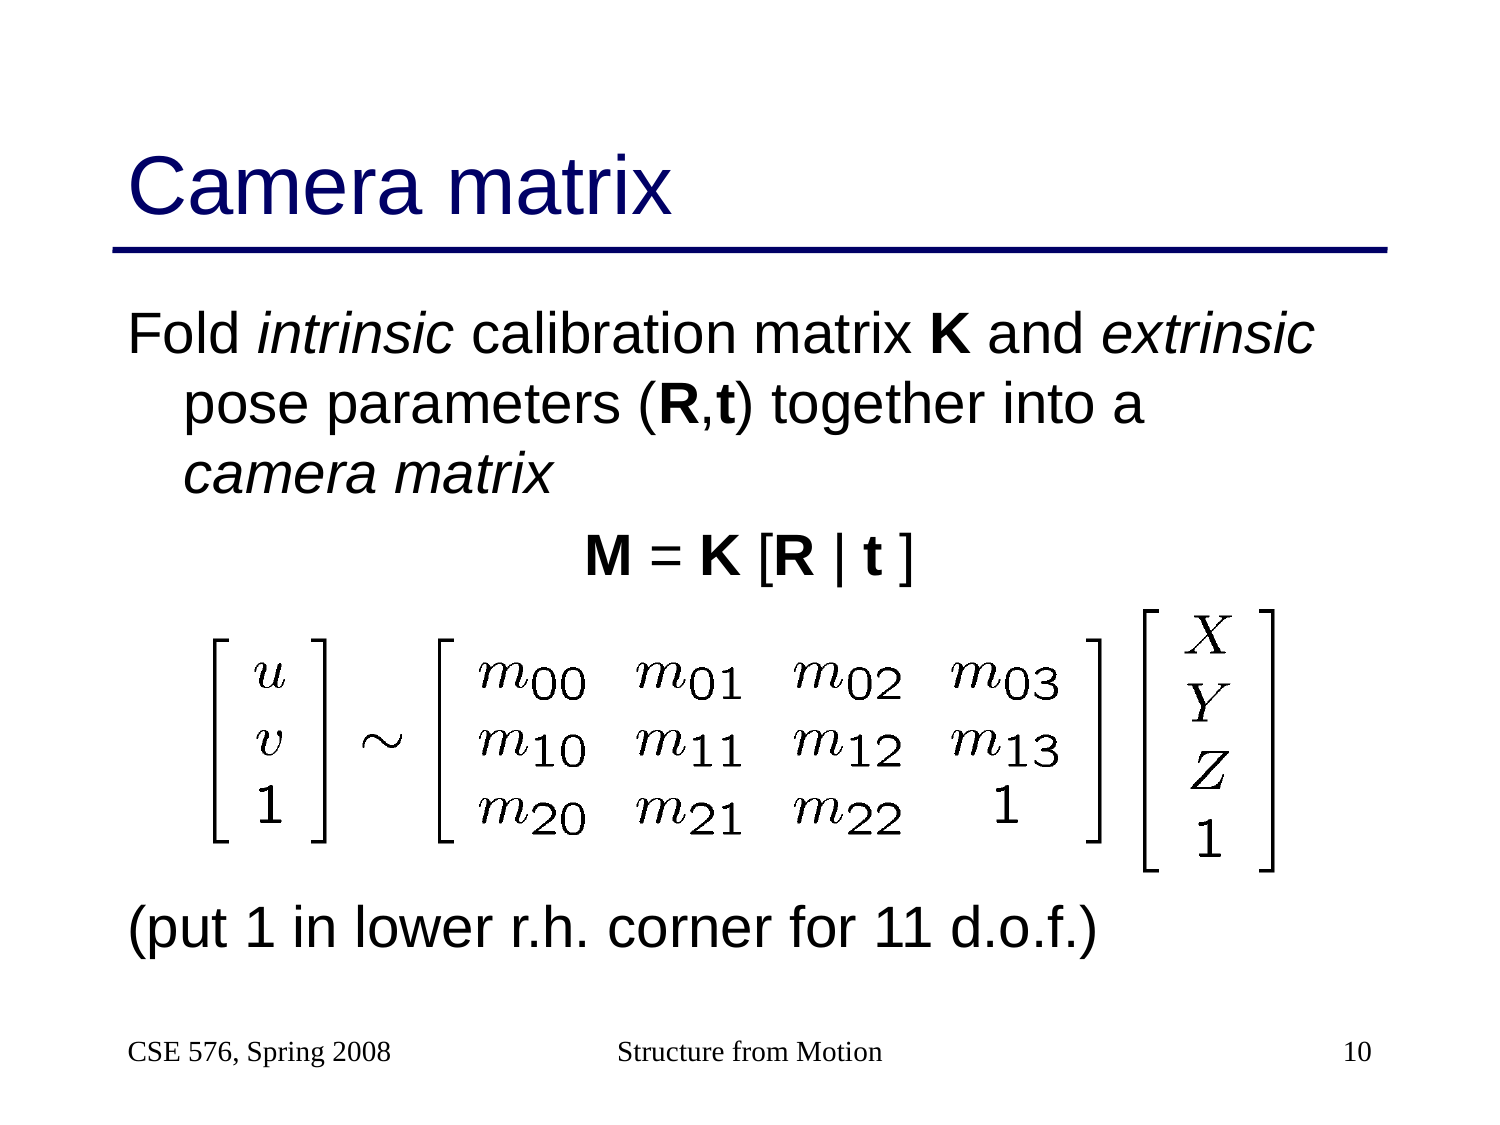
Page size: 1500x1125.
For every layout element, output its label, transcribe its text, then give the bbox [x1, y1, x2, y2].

picture [212, 609, 1276, 876]
slide_number CSE 576, Spring 2008 [112, 1025, 425, 1100]
footer Structure from Motion [450, 1025, 1050, 1100]
title Camera matrix [112, 99, 1388, 263]
list Fold intrinsic calibration matrix K and extrinsic pose parameters (R,t) together into a camera matrix M = K [R | t ] (put 1 in lower r.h. corner for 11 d.o.f.) [112, 287, 1388, 1000]
slide_number 10 [1074, 1025, 1388, 1100]
